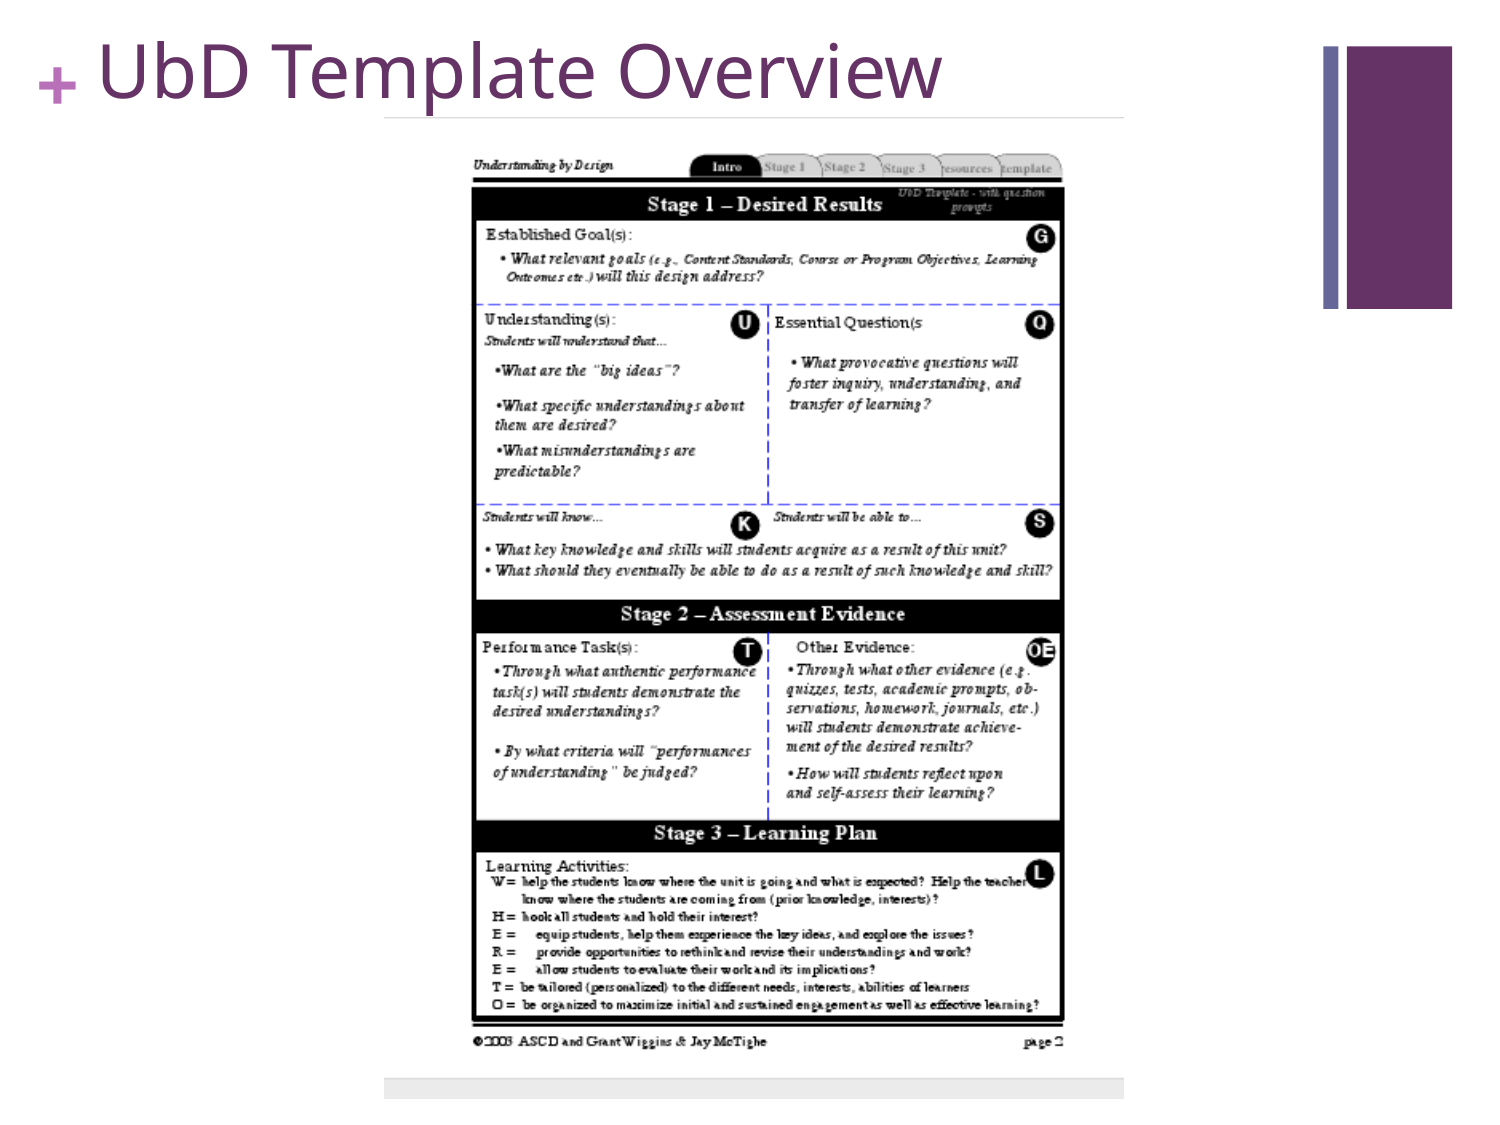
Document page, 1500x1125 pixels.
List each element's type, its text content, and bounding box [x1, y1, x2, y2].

title UbD Template Overview [81, 16, 1322, 114]
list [0, 117, 1500, 1099]
